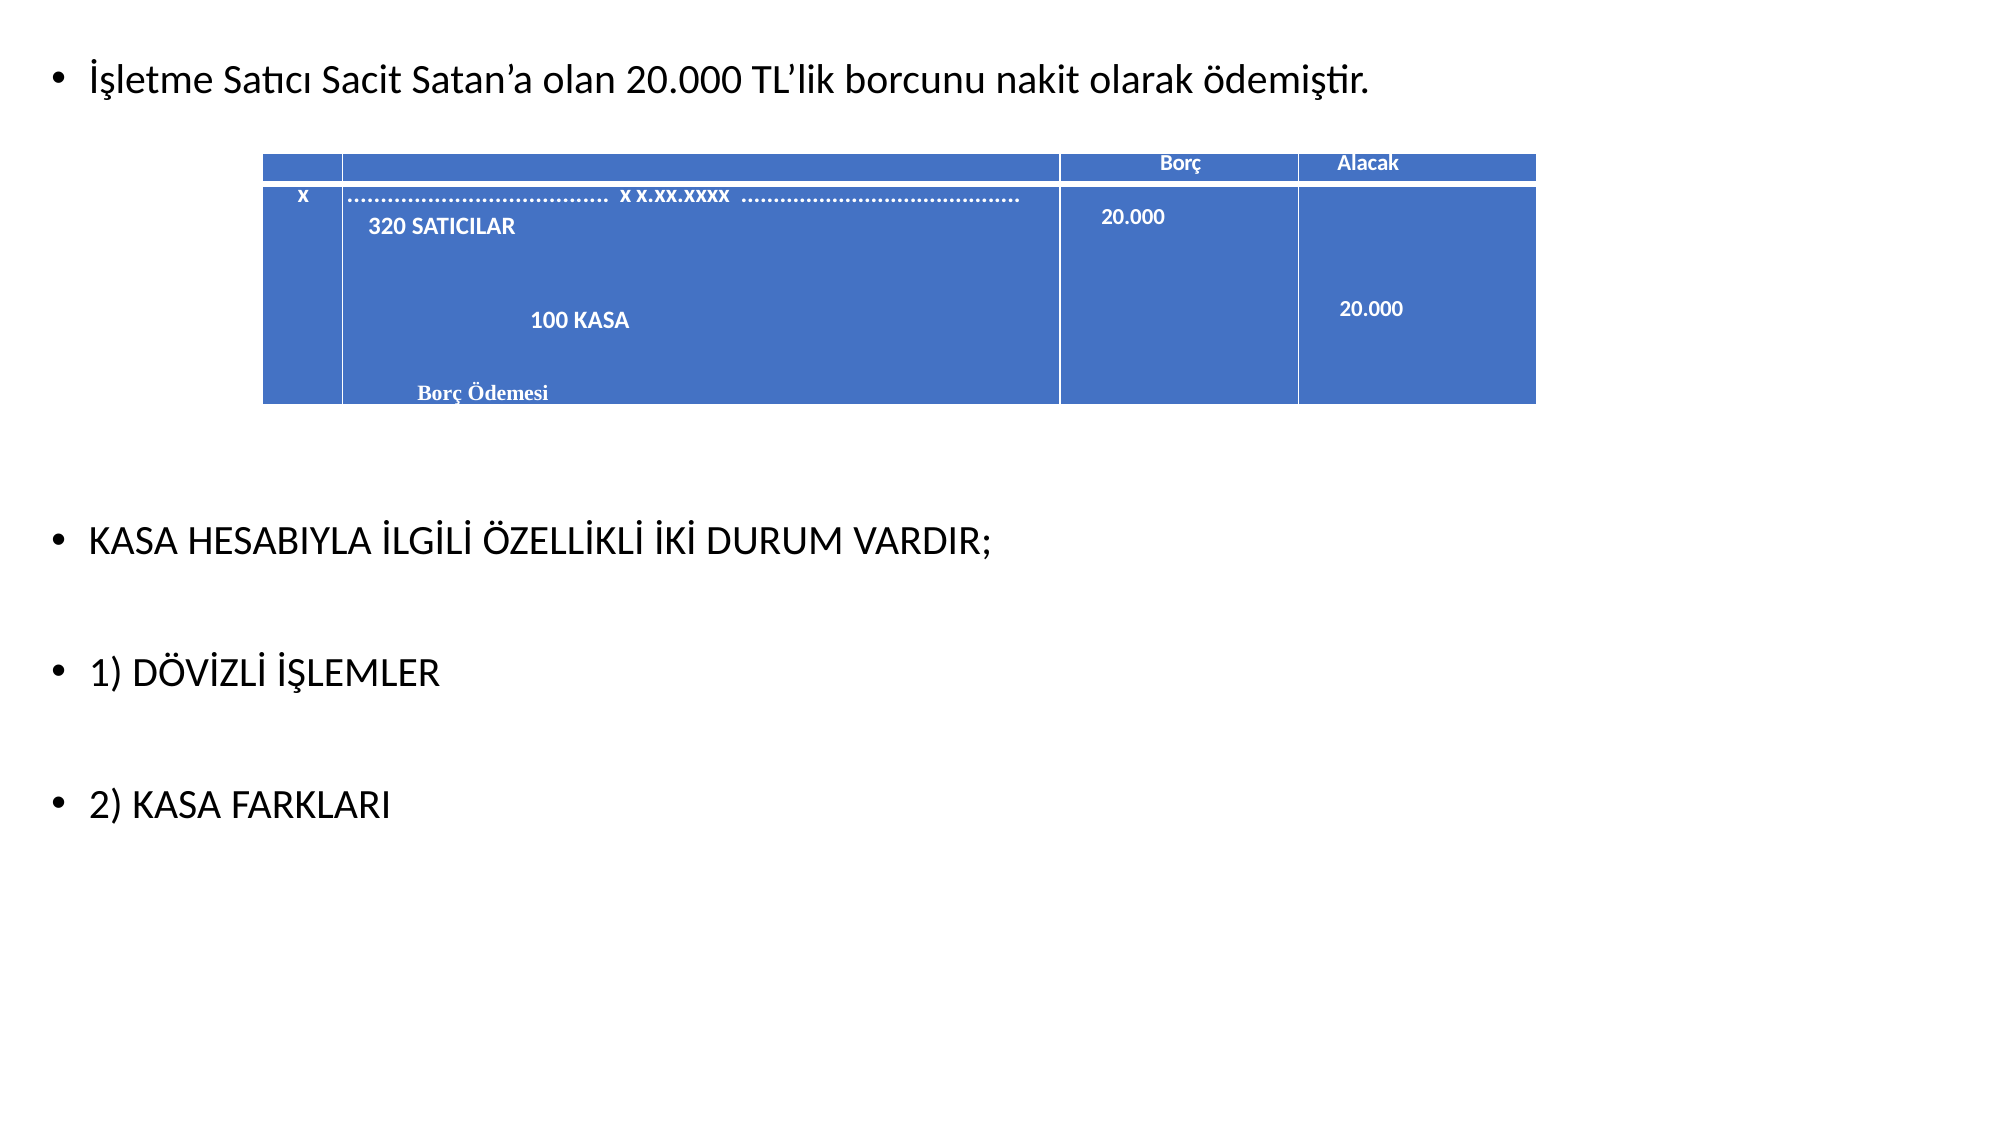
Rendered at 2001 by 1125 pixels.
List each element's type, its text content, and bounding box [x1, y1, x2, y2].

table_header Alacak [1299, 154, 1536, 181]
table_cell 20.000 [1299, 187, 1536, 404]
list İşletme Satıcı Sacit Satan’a olan 20.000 TL’lik borcunu nakit olarak ödemiştir. KASA HESABIYLA İLGİLİ ÖZELLİKLİ İKİ DURUM VARDIR; 1) DÖVİZLİ İŞLEMLER 2) KASA FARKLARI [36, 50, 1975, 1091]
table_header [343, 154, 1059, 181]
table_cell ....................................... xx.xx.xxxx ........................................... 320 SATICILAR 100 KASA Borç Ödemesi [343, 187, 1059, 404]
table_header [263, 154, 342, 181]
table_cell 20.000 [1061, 187, 1298, 404]
table_header Borç [1061, 154, 1298, 181]
table_cell x [263, 187, 342, 404]
